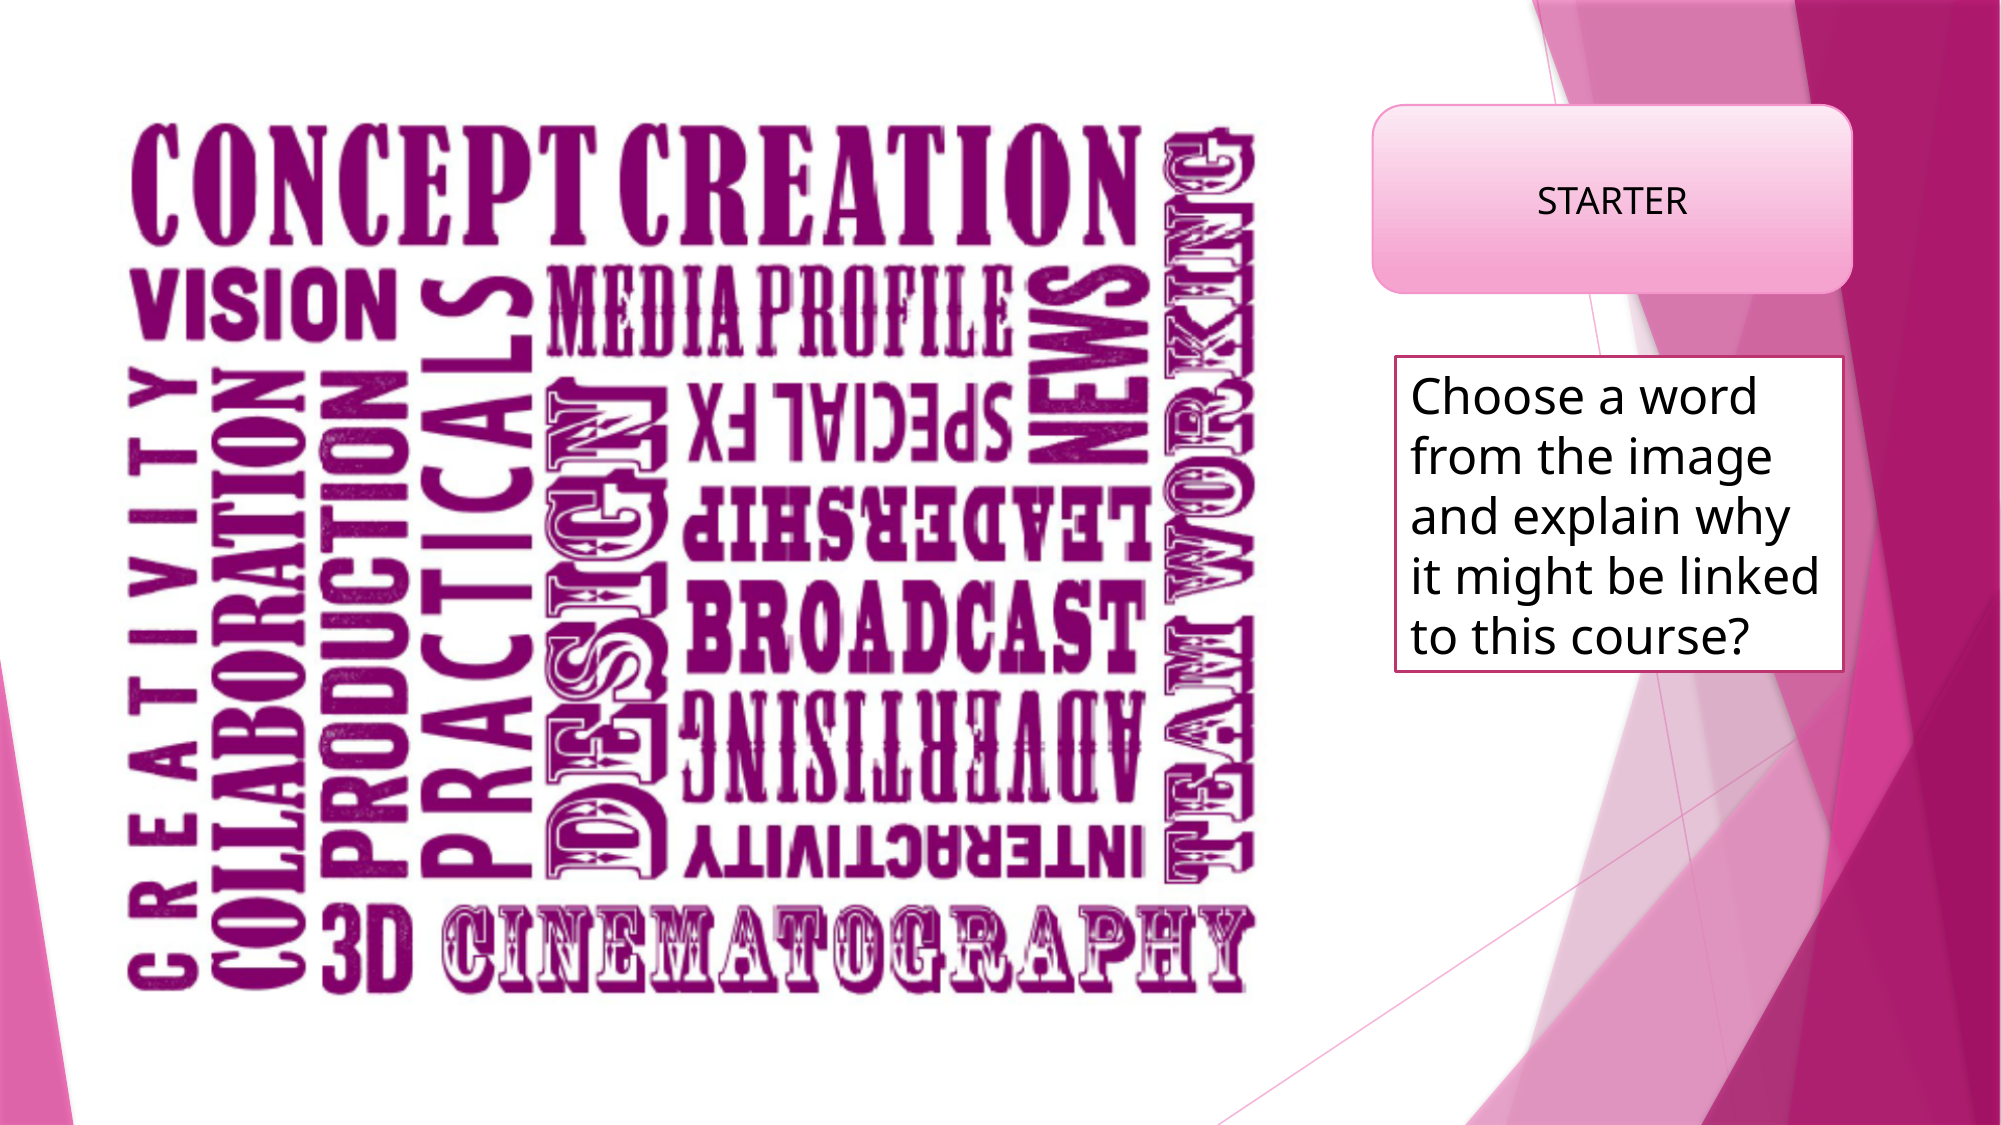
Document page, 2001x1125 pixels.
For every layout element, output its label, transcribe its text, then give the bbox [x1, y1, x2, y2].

text_box STARTER [1371, 103, 1854, 295]
text_box Choose a word from the image and explain why it might be linked to this course? [1394, 355, 1845, 673]
picture [104, 0, 1277, 1125]
